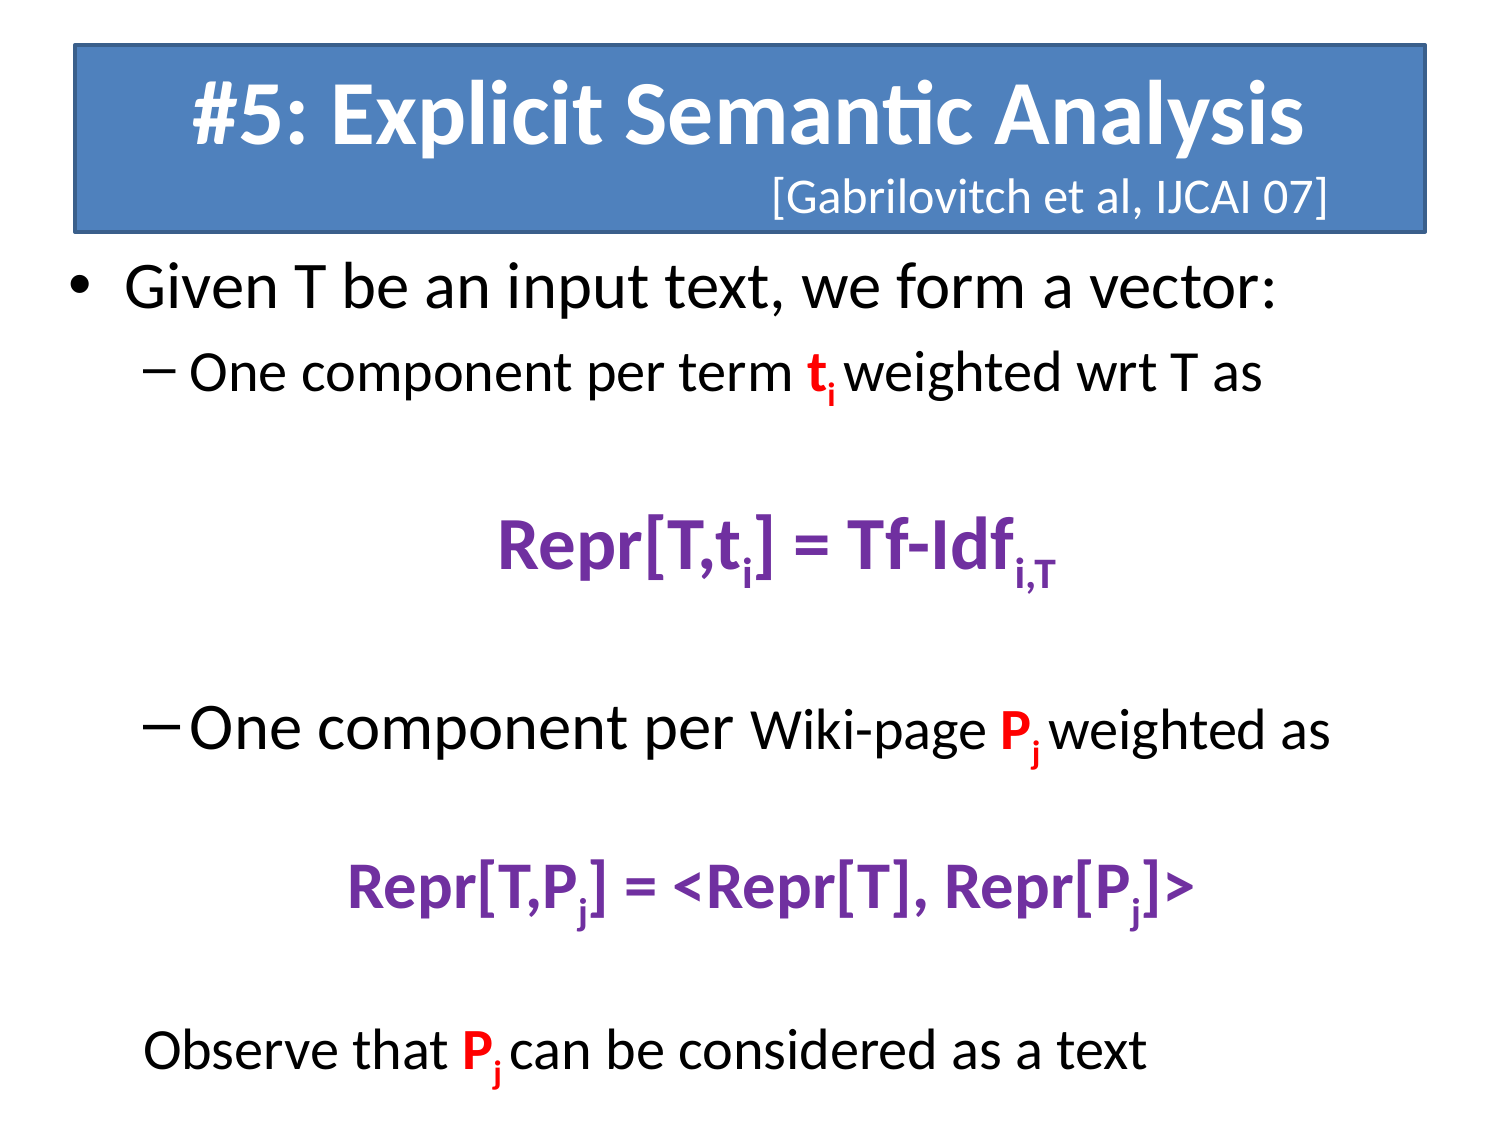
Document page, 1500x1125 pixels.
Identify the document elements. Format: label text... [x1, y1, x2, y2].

list Given T be an input text, we form a vector: One component per term ti weighted wrt T as Repr[T,ti] = Tf-Idfi,T One component per Wiki-page Pj weighted as Repr[T,Pj] = <Repr[T], Repr[Pj]> Observe that Pj can be considered as a text [53, 243, 1425, 1106]
text_box #5: Explicit Semantic Analysis [Gabrilovitch et al, IJCAI 07] [74, 45, 1425, 232]
